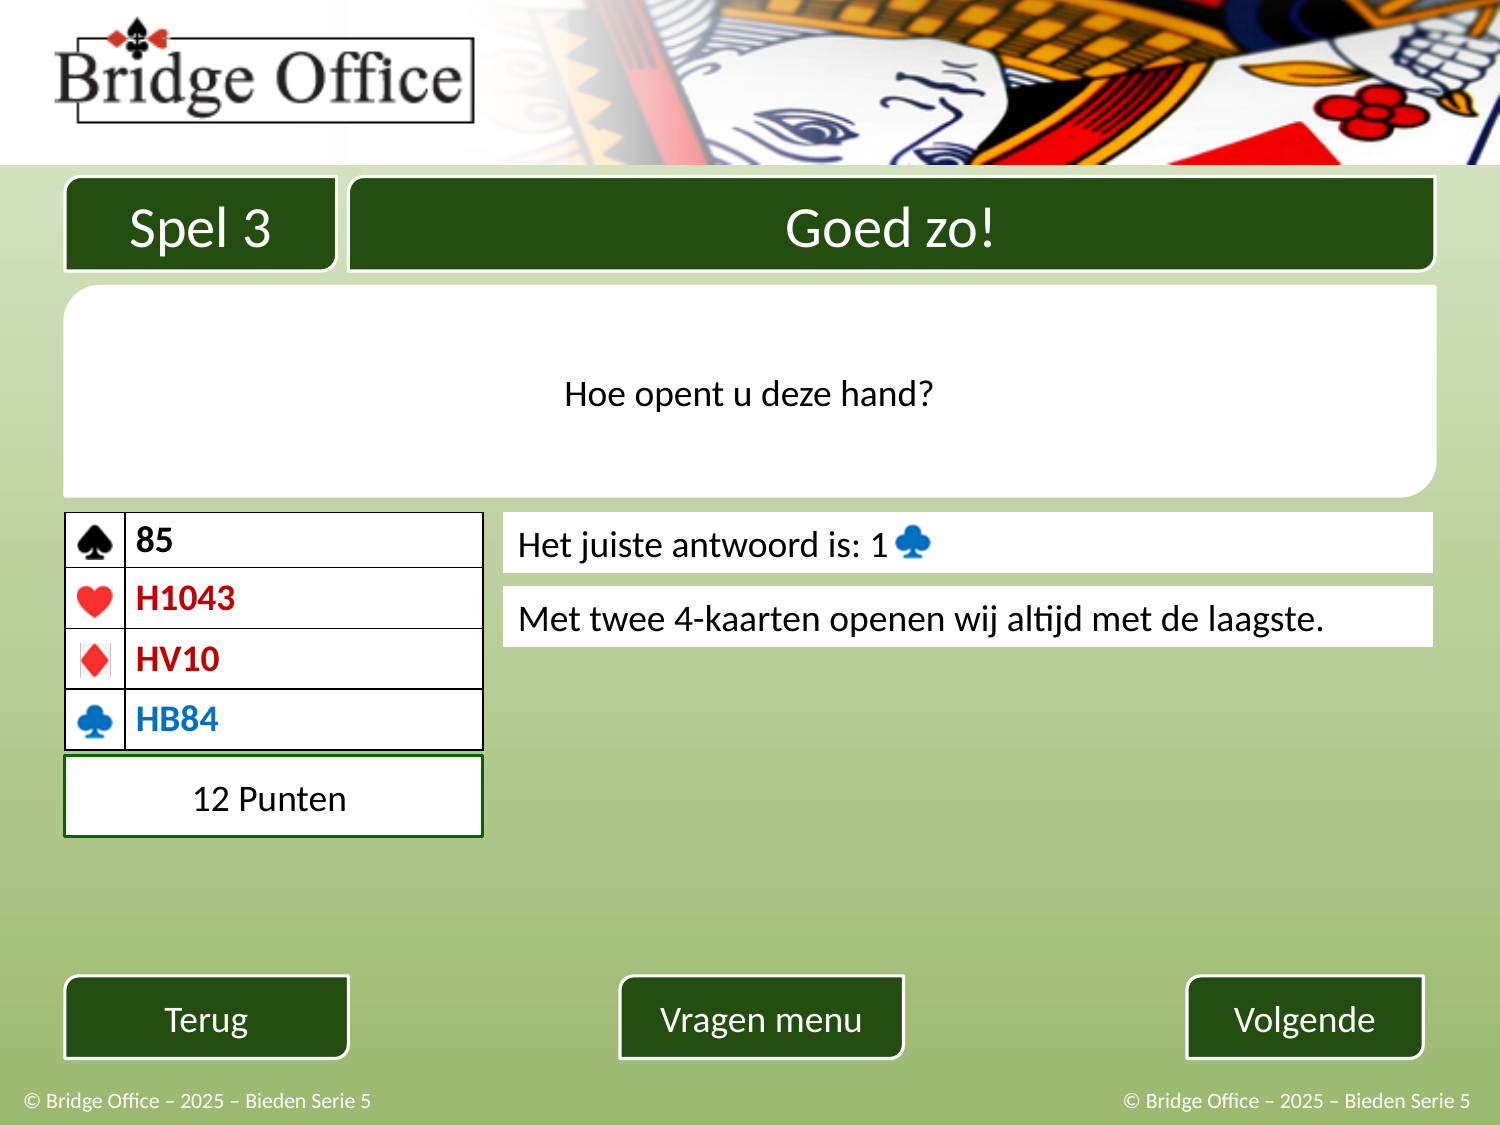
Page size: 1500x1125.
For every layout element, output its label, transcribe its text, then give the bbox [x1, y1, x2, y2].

text_box Hoe opent u deze hand? [63, 284, 1437, 498]
picture [77, 524, 113, 561]
text_box Goed zo! [346, 179, 1437, 273]
picture [895, 524, 932, 561]
picture [77, 585, 113, 618]
text_box © Bridge Office – 2025 – Bieden Serie 5 [1107, 1079, 1500, 1121]
text_box Spel 3 [63, 179, 339, 273]
text_box Terug [63, 974, 350, 1061]
text_box © Bridge Office – 2025 – Bieden Serie 5 [8, 1079, 393, 1121]
table_header 85 [126, 513, 482, 567]
table_cell HV10 [126, 629, 482, 688]
picture [77, 643, 113, 679]
table_cell [66, 690, 124, 749]
table_cell H1043 [126, 568, 482, 628]
text_box Het juiste antwoord is: 1 [503, 512, 1433, 573]
picture [77, 703, 113, 740]
picture [0, 0, 1500, 166]
table_cell [66, 568, 124, 628]
table_header [66, 513, 124, 567]
text_box 12 Punten [63, 754, 484, 838]
text_box Met twee 4-kaarten openen wij altijd met de laagste. [503, 586, 1433, 647]
table_cell HB84 [126, 690, 482, 749]
text_box Vragen menu [618, 974, 906, 1061]
table_cell [66, 629, 124, 688]
text_box Volgende [1185, 974, 1425, 1061]
